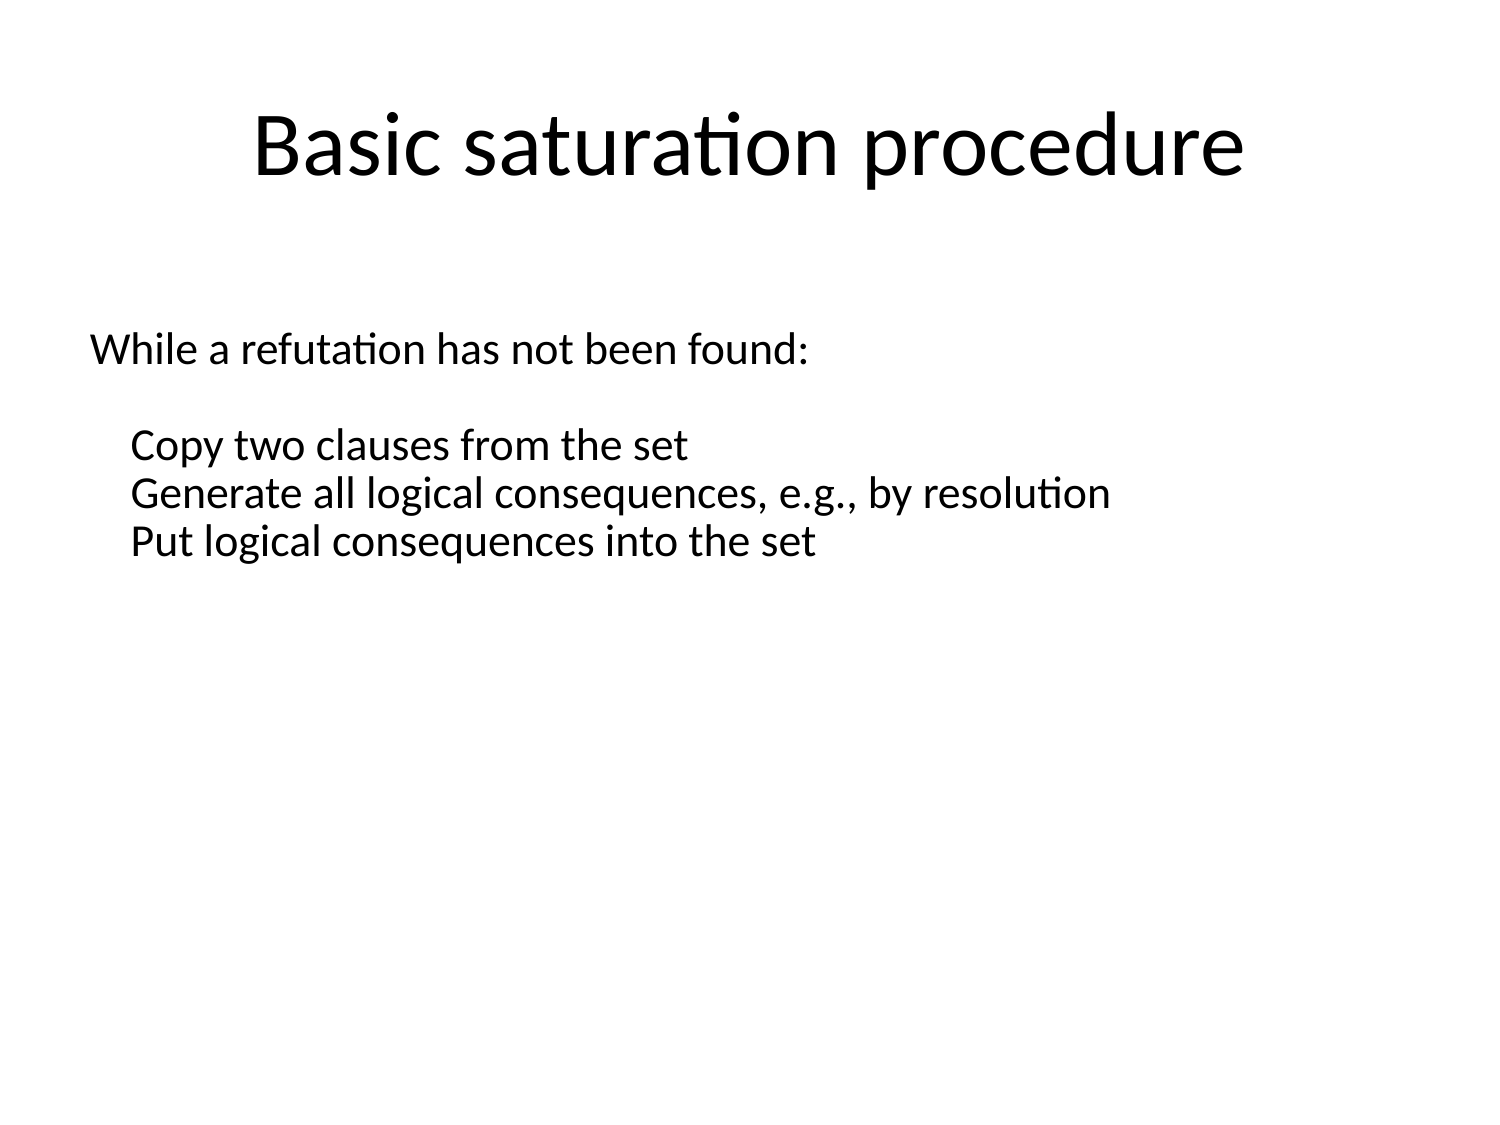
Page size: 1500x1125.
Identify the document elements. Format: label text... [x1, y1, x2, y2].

title Basic saturation procedure [75, 45, 1425, 233]
text_box While a refutation has not been found: Copy two clauses from the set Generate all logical consequences, e.g., by resolution Put logical consequences into the set [74, 262, 1425, 1005]
